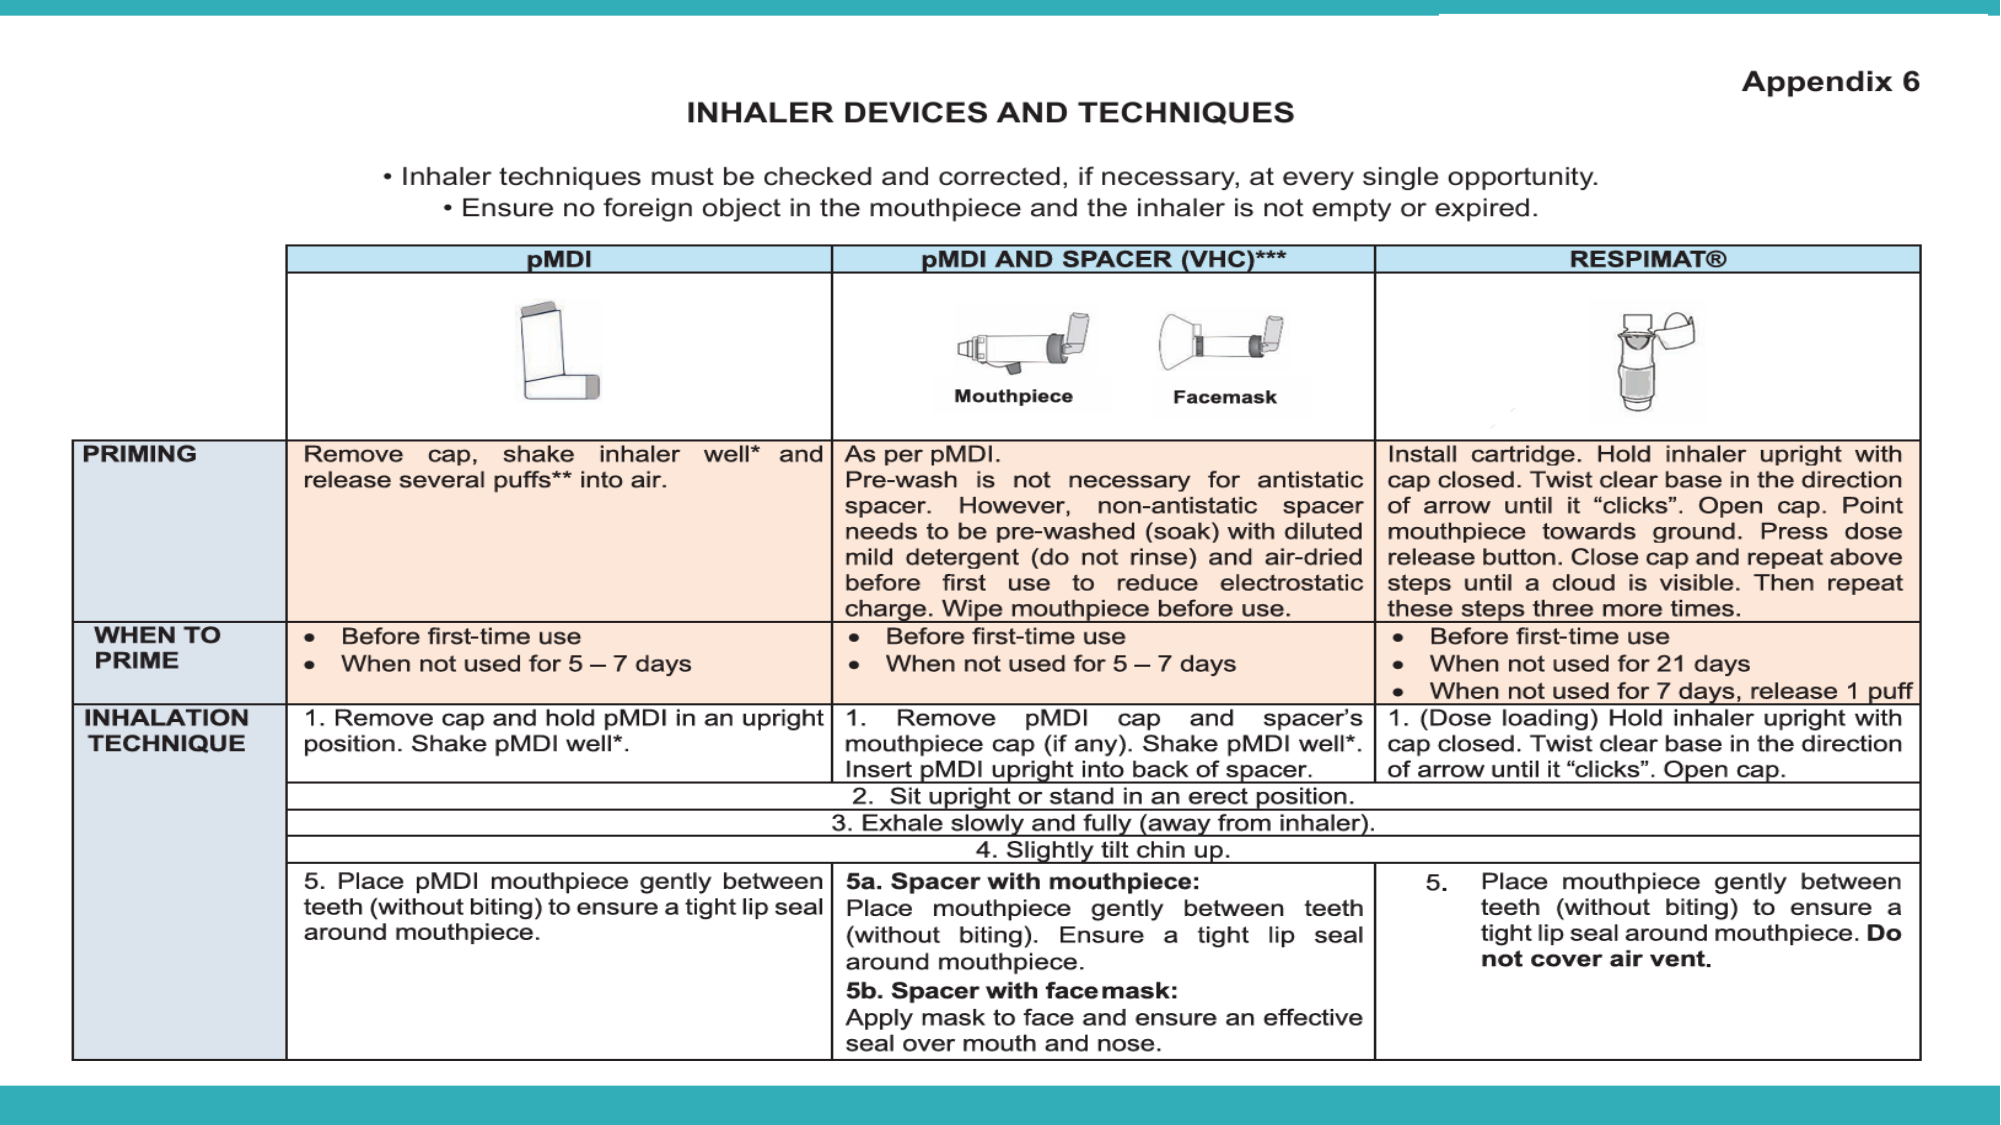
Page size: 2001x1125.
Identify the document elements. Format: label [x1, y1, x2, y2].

picture [25, 40, 1960, 1085]
text_box [1437, 12, 1990, 144]
